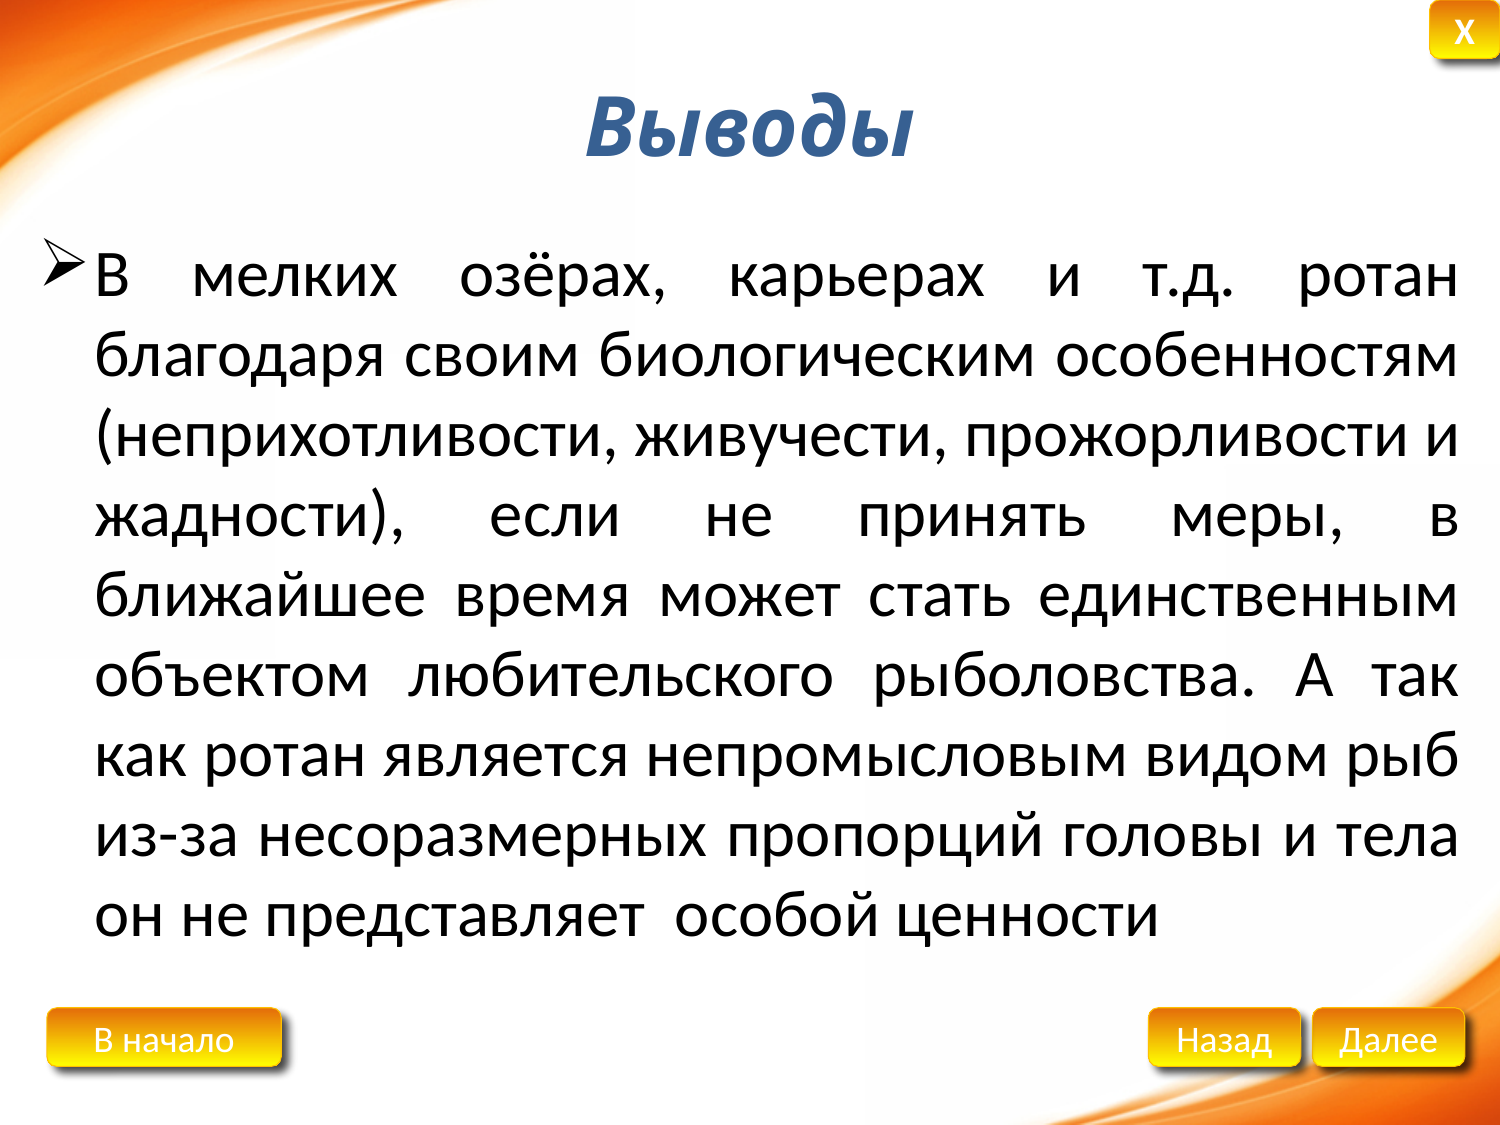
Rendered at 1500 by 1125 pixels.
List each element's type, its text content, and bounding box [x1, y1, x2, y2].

list В мелких озёрах, карьерах и т.д. ротан благодаря своим биологическим особенностям (неприхотливости, живучести, прожорливости и жадности), если не принять меры, в ближайшее время может стать единственным объектом любительского рыболовства. А так как ротан является непромысловым видом рыб из-за несоразмерных пропорций головы и тела он не представляет особой ценности [23, 222, 1477, 985]
picture [0, 200, 1500, 1125]
title Выводы [0, 46, 1500, 200]
picture [0, 0, 1434, 46]
